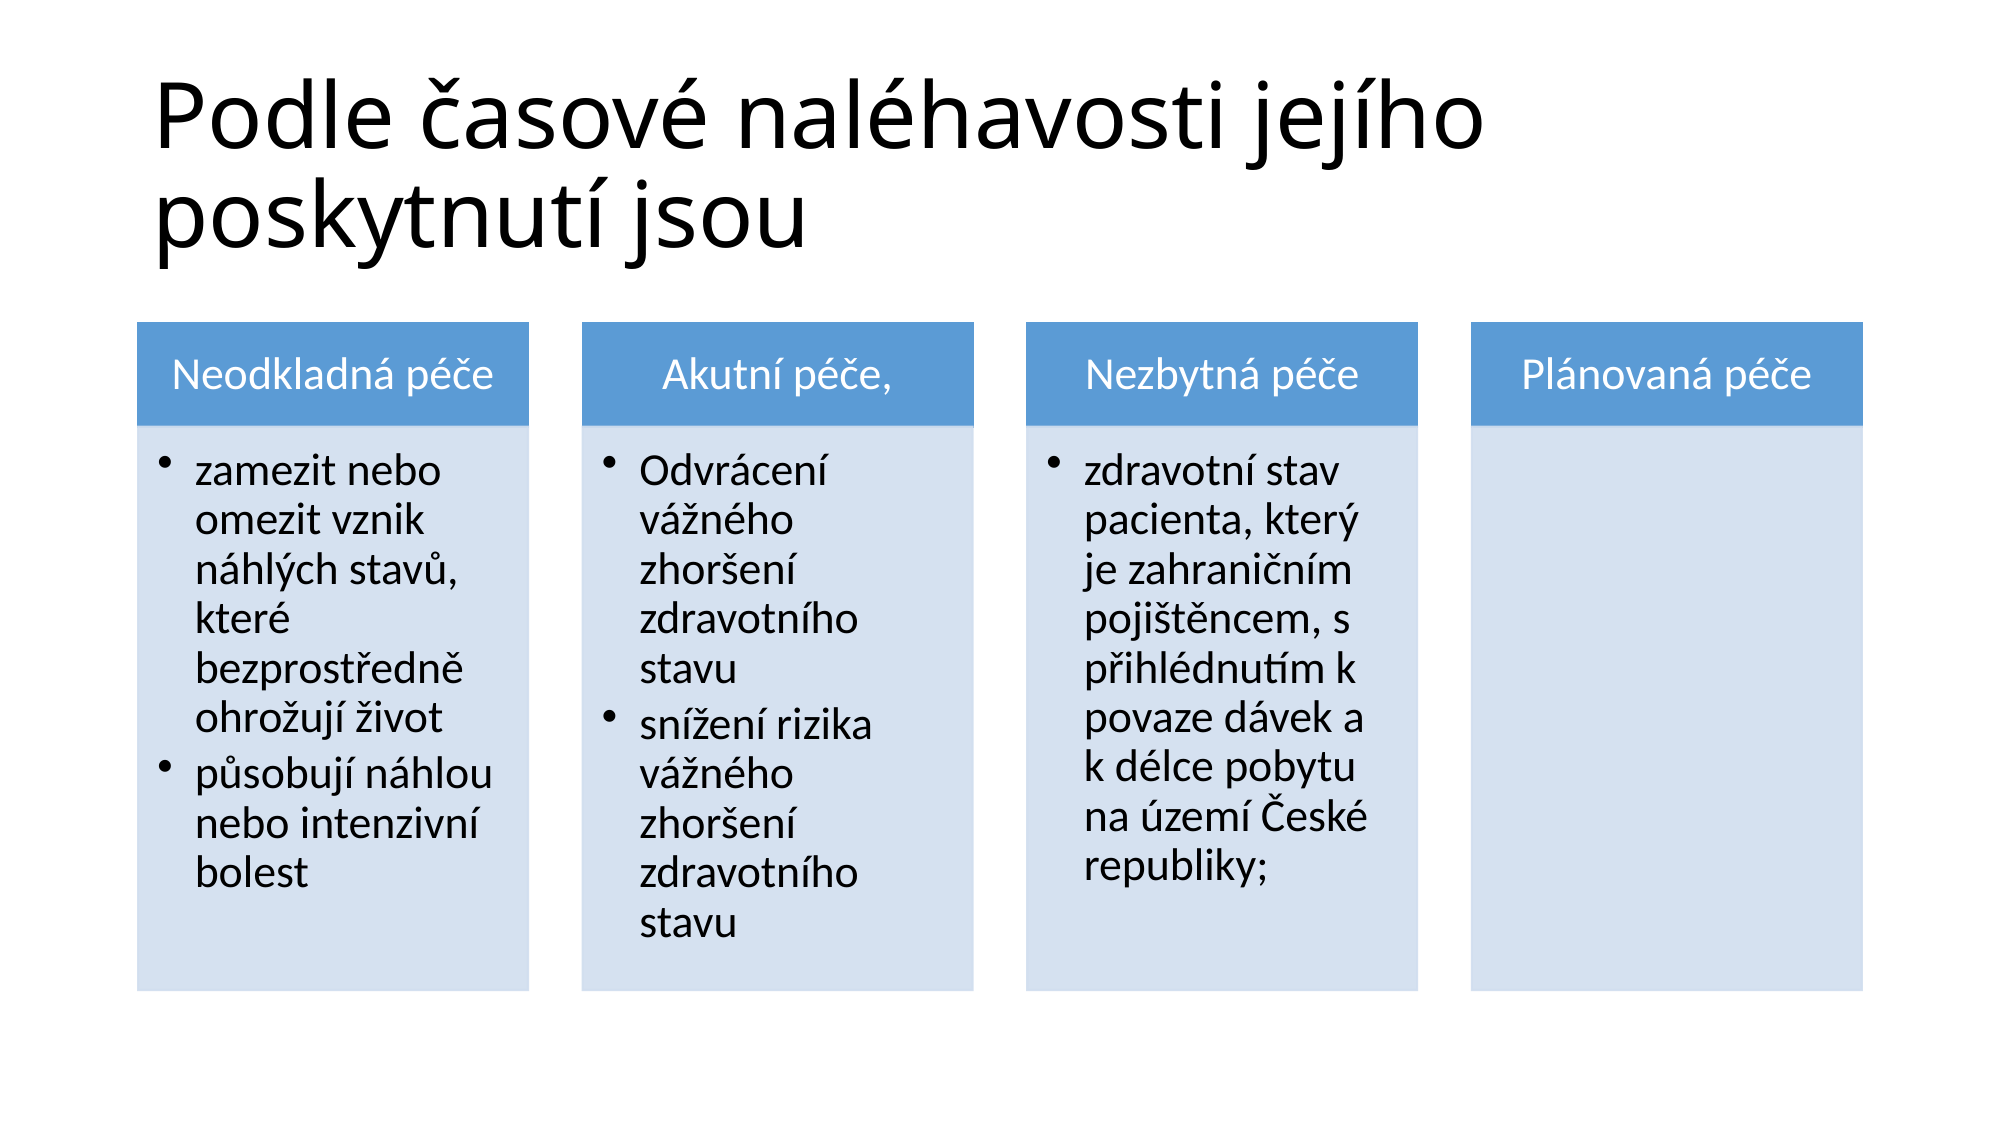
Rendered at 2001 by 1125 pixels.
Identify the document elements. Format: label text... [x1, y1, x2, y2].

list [137, 299, 1863, 1014]
title Podle časové naléhavosti jejího poskytnutí jsou [137, 59, 1863, 278]
